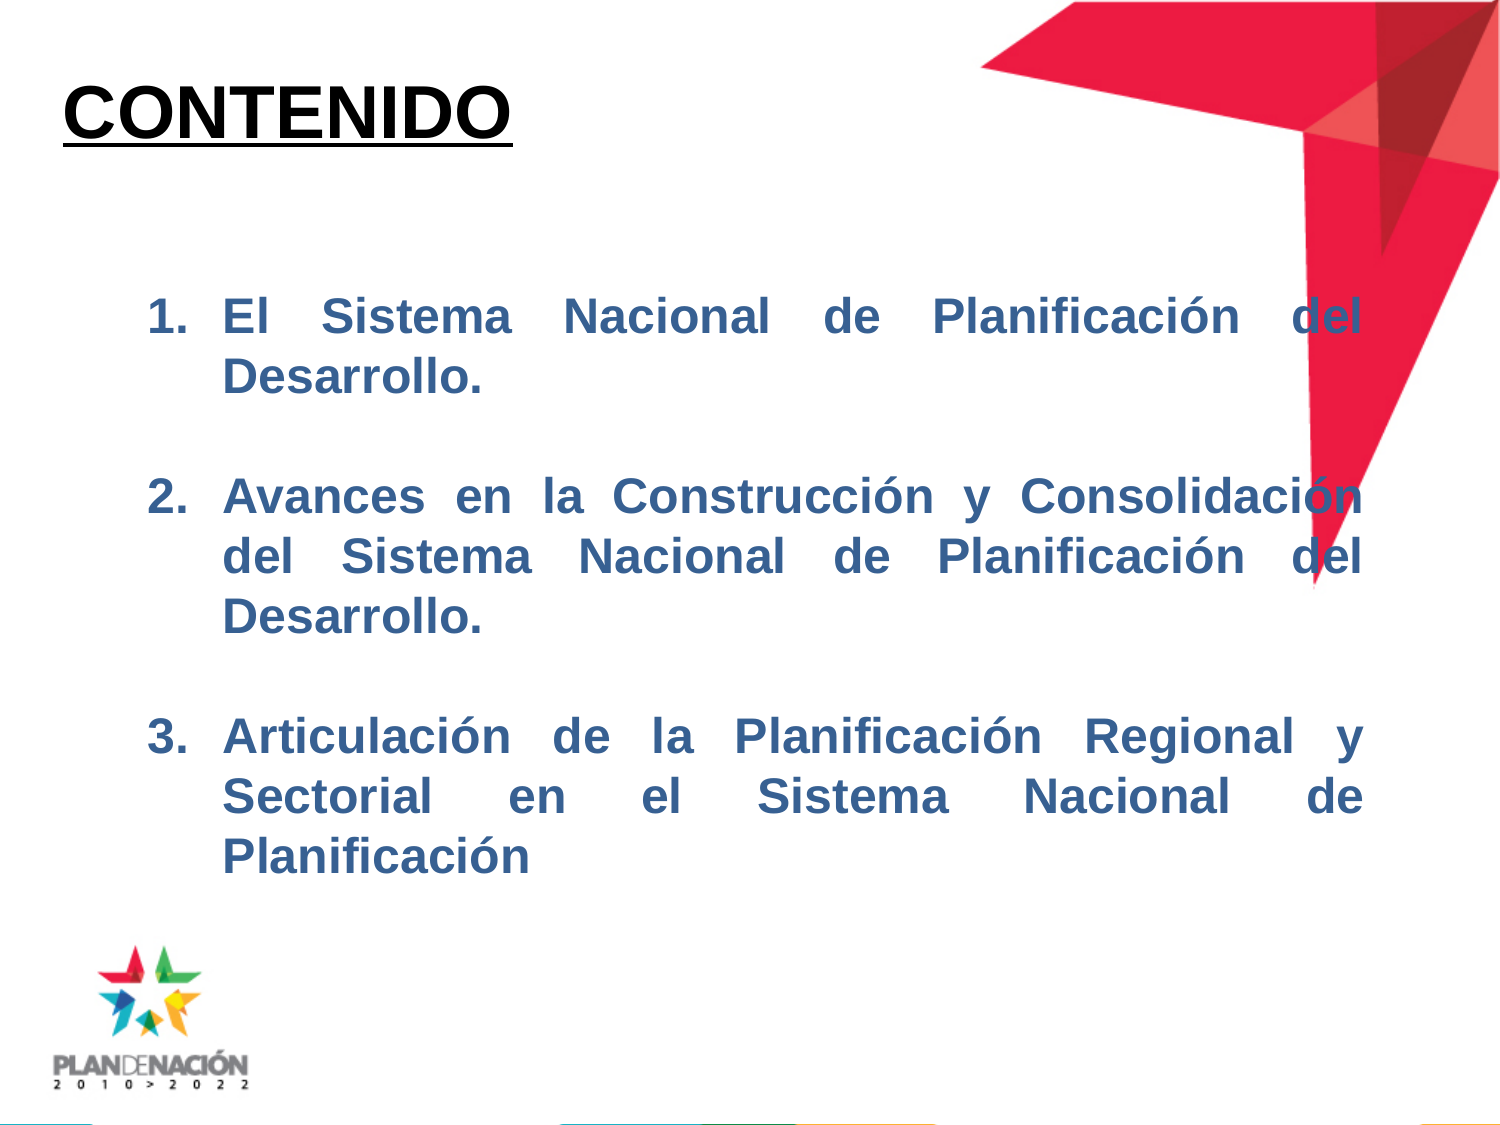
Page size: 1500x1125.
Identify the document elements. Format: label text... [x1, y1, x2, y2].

text_box CONTENIDO [48, 56, 528, 161]
text_box El Sistema Nacional de Planificación del Desarrollo. Avances en la Construcción y Consolidación del Sistema Nacional de Planificación del Desarrollo. Articulación de la Planificación Regional y Sectorial en el Sistema Nacional de Planificación [118, 276, 1380, 892]
picture [0, 0, 1500, 1125]
